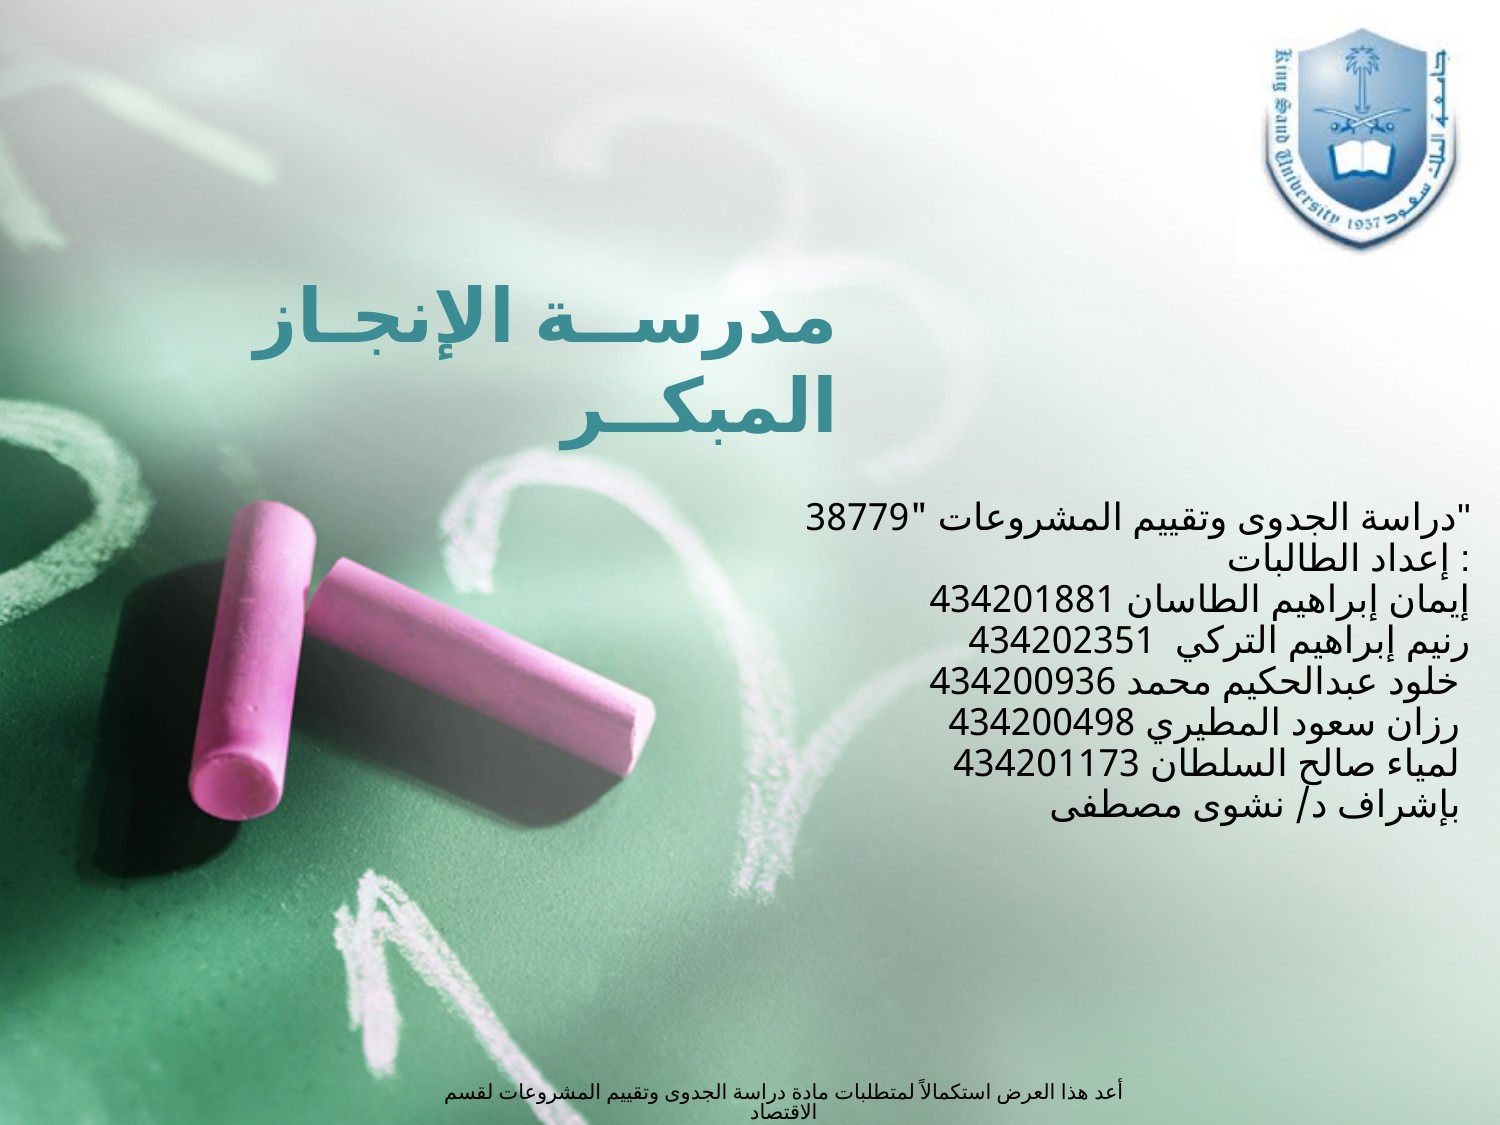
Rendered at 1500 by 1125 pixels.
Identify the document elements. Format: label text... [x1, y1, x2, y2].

text_box أعد هذا العرض استكمالاً لمتطلبات مادة دراسة الجدوى وتقييم المشروعات لقسم الاقتصاد [415, 1076, 1153, 1125]
text_box دراسة الجدوى وتقييم المشروعات "38779" إعداد الطالبات : إيمان إبراهيم الطاسان 434201881 رنيم إبراهيم التركي 434202351 خلود عبدالحكيم محمد 434200936 رزان سعود المطيري 434200498 لمياء صالح السلطان 434201173 بإشراف د/ نشوى مصطفى [756, 494, 1486, 833]
title مدرســة الإنجـاز المبكــر [100, 263, 854, 452]
picture [0, 0, 1500, 1125]
